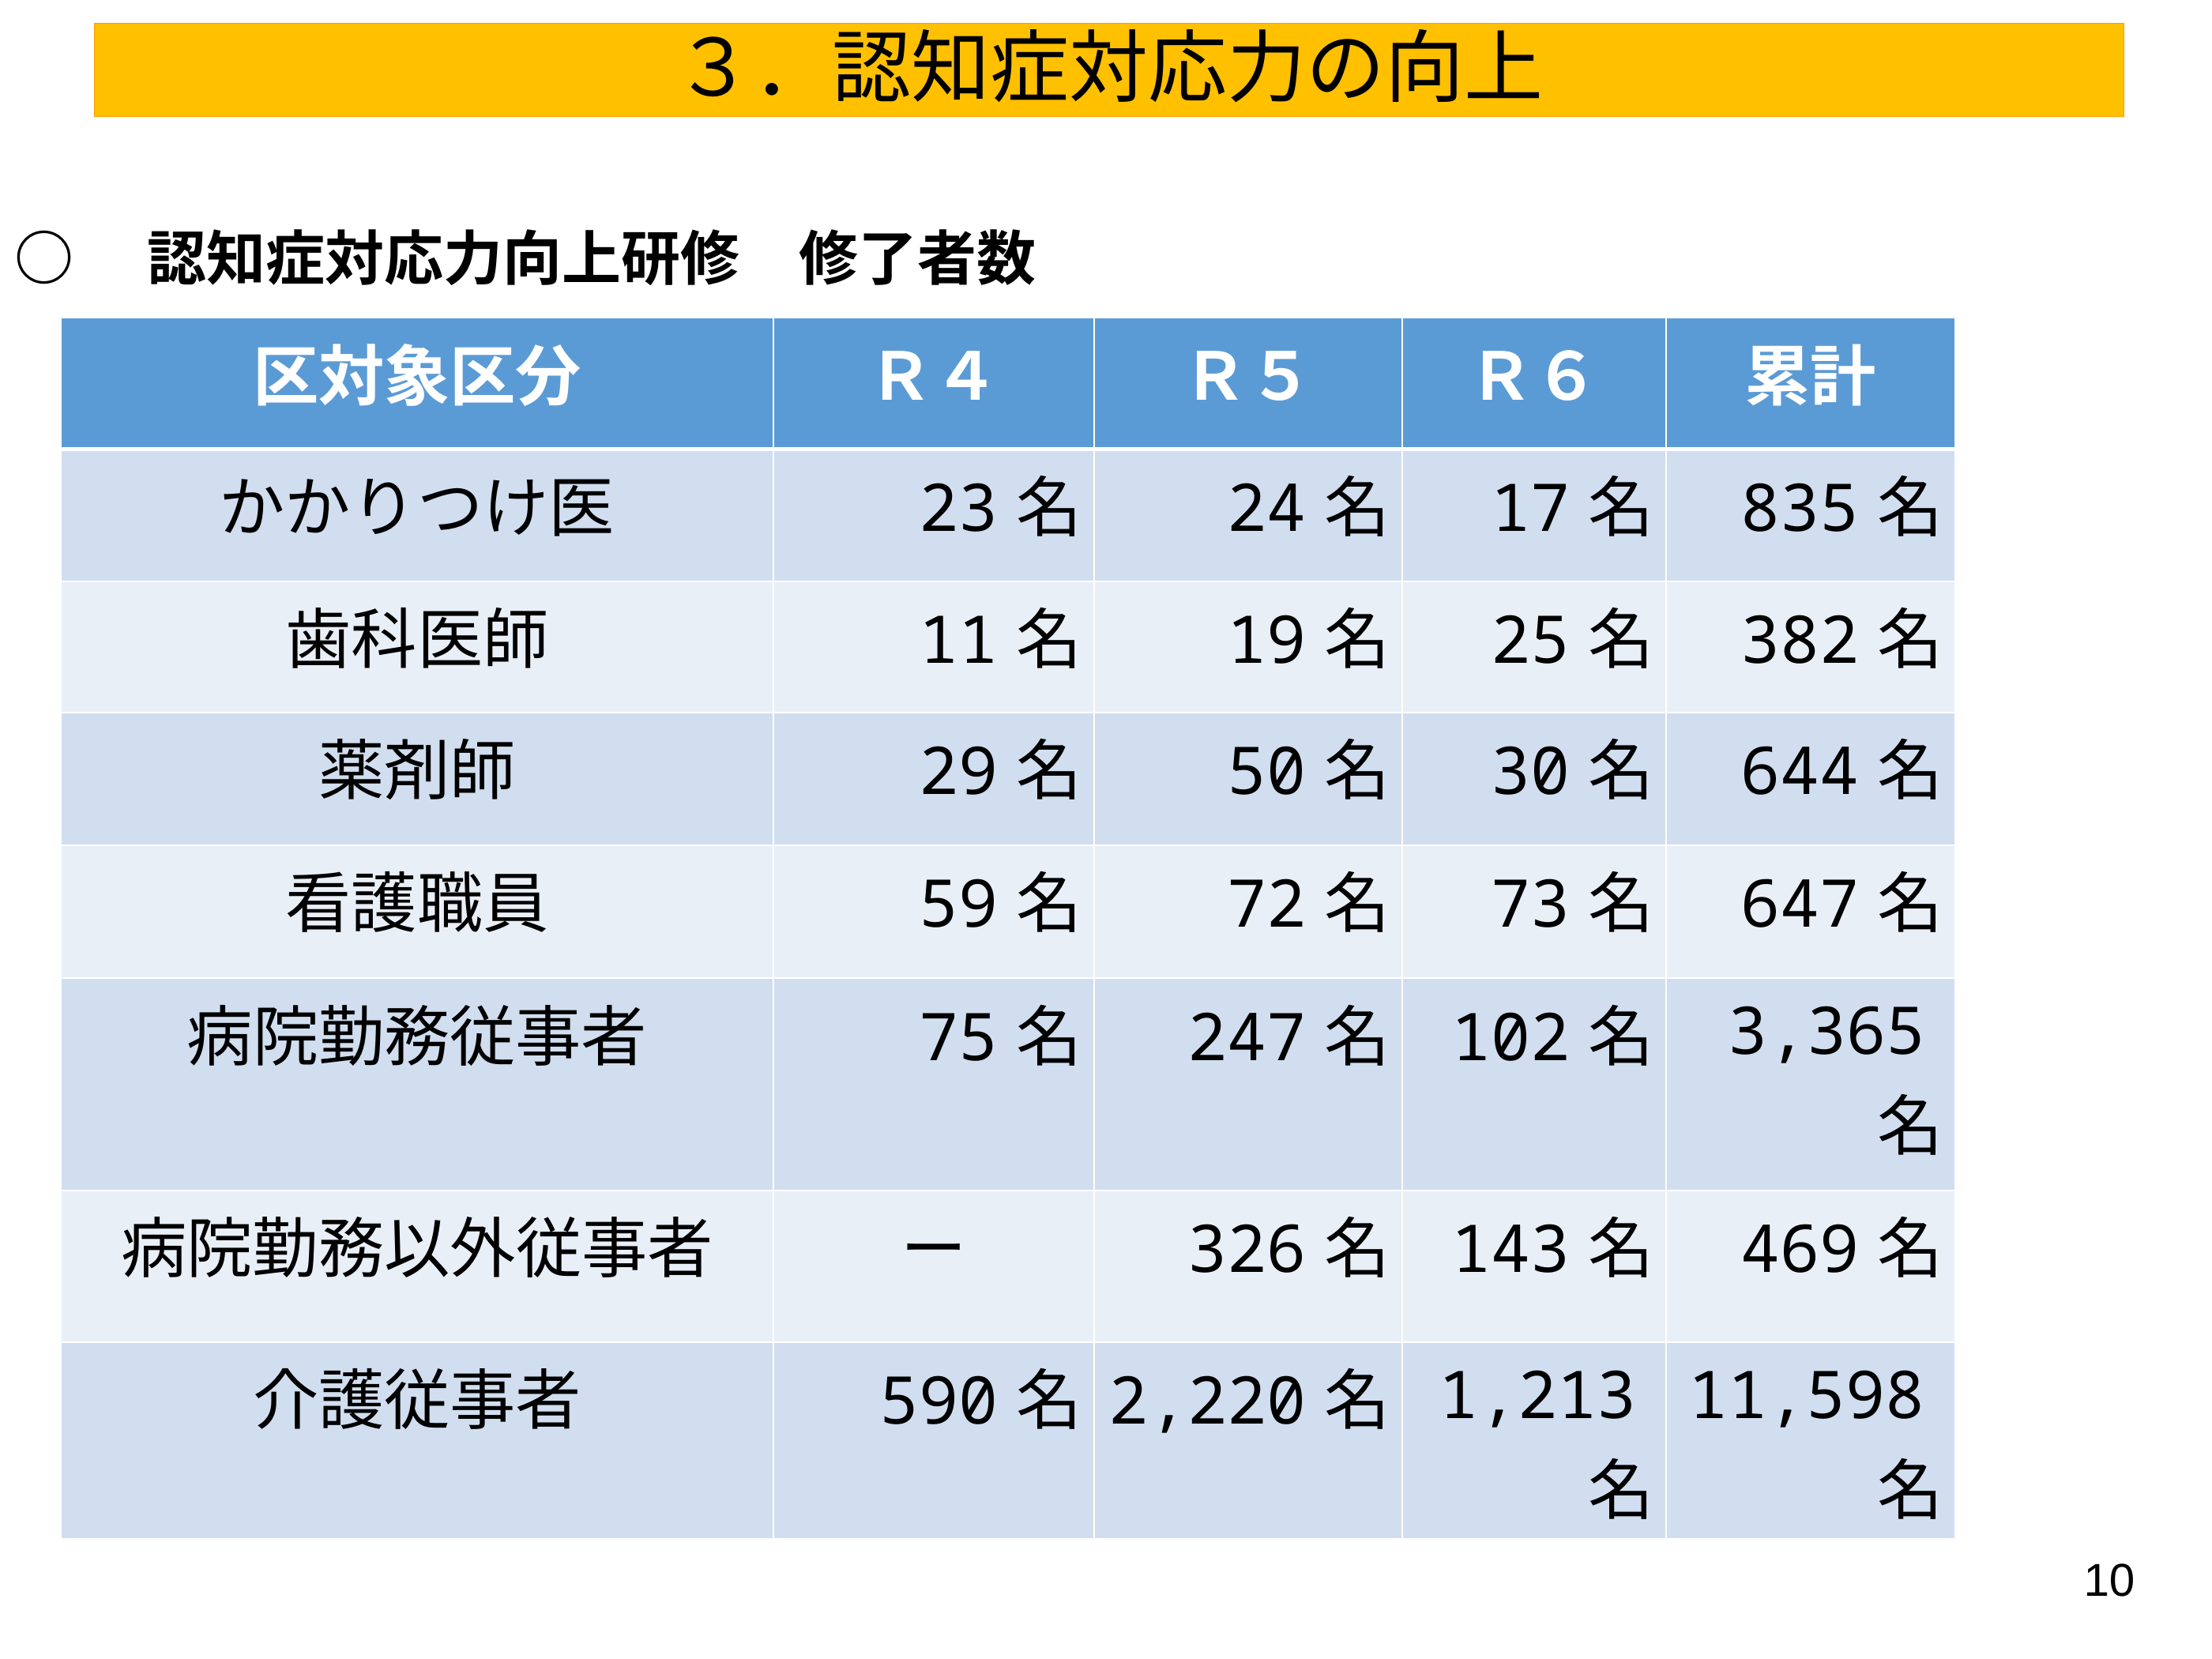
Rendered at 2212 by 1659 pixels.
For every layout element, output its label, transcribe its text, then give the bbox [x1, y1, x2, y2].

table_cell 23名 [774, 451, 1093, 581]
table_cell 59名 [774, 846, 1093, 977]
table_cell 835名 [1667, 451, 1954, 581]
table_cell 143名 [1403, 1191, 1665, 1341]
title ３．認知症対応力の向上 [94, 23, 2124, 117]
table_header Ｒ４ [774, 318, 1093, 447]
table_cell 17名 [1403, 451, 1665, 581]
table_cell 11,598名 [1667, 1343, 1954, 1533]
table_cell 382名 [1667, 582, 1954, 712]
table_cell 75名 [774, 979, 1093, 1190]
table_cell 19名 [1095, 582, 1401, 712]
table_cell 1,213名 [1403, 1343, 1665, 1538]
table_cell 病院勤務従事者 [62, 979, 773, 1190]
table_cell 72名 [1095, 846, 1401, 977]
table_cell 590名 [774, 1343, 1093, 1538]
table_cell 29名 [774, 713, 1093, 845]
table_header Ｒ６ [1403, 318, 1665, 447]
table_cell 24名 [1095, 451, 1401, 581]
text_box ○ 認知症対応力向上研修 修了者数 [0, 194, 1233, 318]
table_cell 73名 [1403, 846, 1665, 977]
table_cell 469名 [1667, 1191, 1954, 1341]
table_cell 647名 [1667, 846, 1954, 977]
table_cell 2,220名 [1095, 1343, 1401, 1538]
table_header Ｒ５ [1095, 318, 1401, 447]
table_cell 644名 [1667, 713, 1954, 845]
table_cell 326名 [1095, 1191, 1401, 1341]
table_cell 50名 [1095, 713, 1401, 845]
table_cell 歯科医師 [62, 582, 773, 712]
table_header 累計 [1667, 318, 1954, 447]
table_cell ー [774, 1191, 1093, 1341]
table_cell 薬剤師 [62, 713, 773, 845]
text_box 10 [1631, 1533, 2147, 1622]
table_header 区対象区分 [62, 318, 773, 447]
table_cell 介護従事者 [62, 1343, 773, 1538]
table_cell 30名 [1403, 713, 1665, 845]
table_cell かかりつけ医 [62, 451, 773, 581]
table_cell 3,365名 [1667, 979, 1954, 1190]
table_cell 11名 [774, 582, 1093, 712]
table_cell 25名 [1403, 582, 1665, 712]
table_cell 病院勤務以外従事者 [62, 1191, 773, 1341]
table_cell 102名 [1403, 979, 1665, 1190]
table_cell 看護職員 [62, 846, 773, 977]
table_cell 247名 [1095, 979, 1401, 1190]
